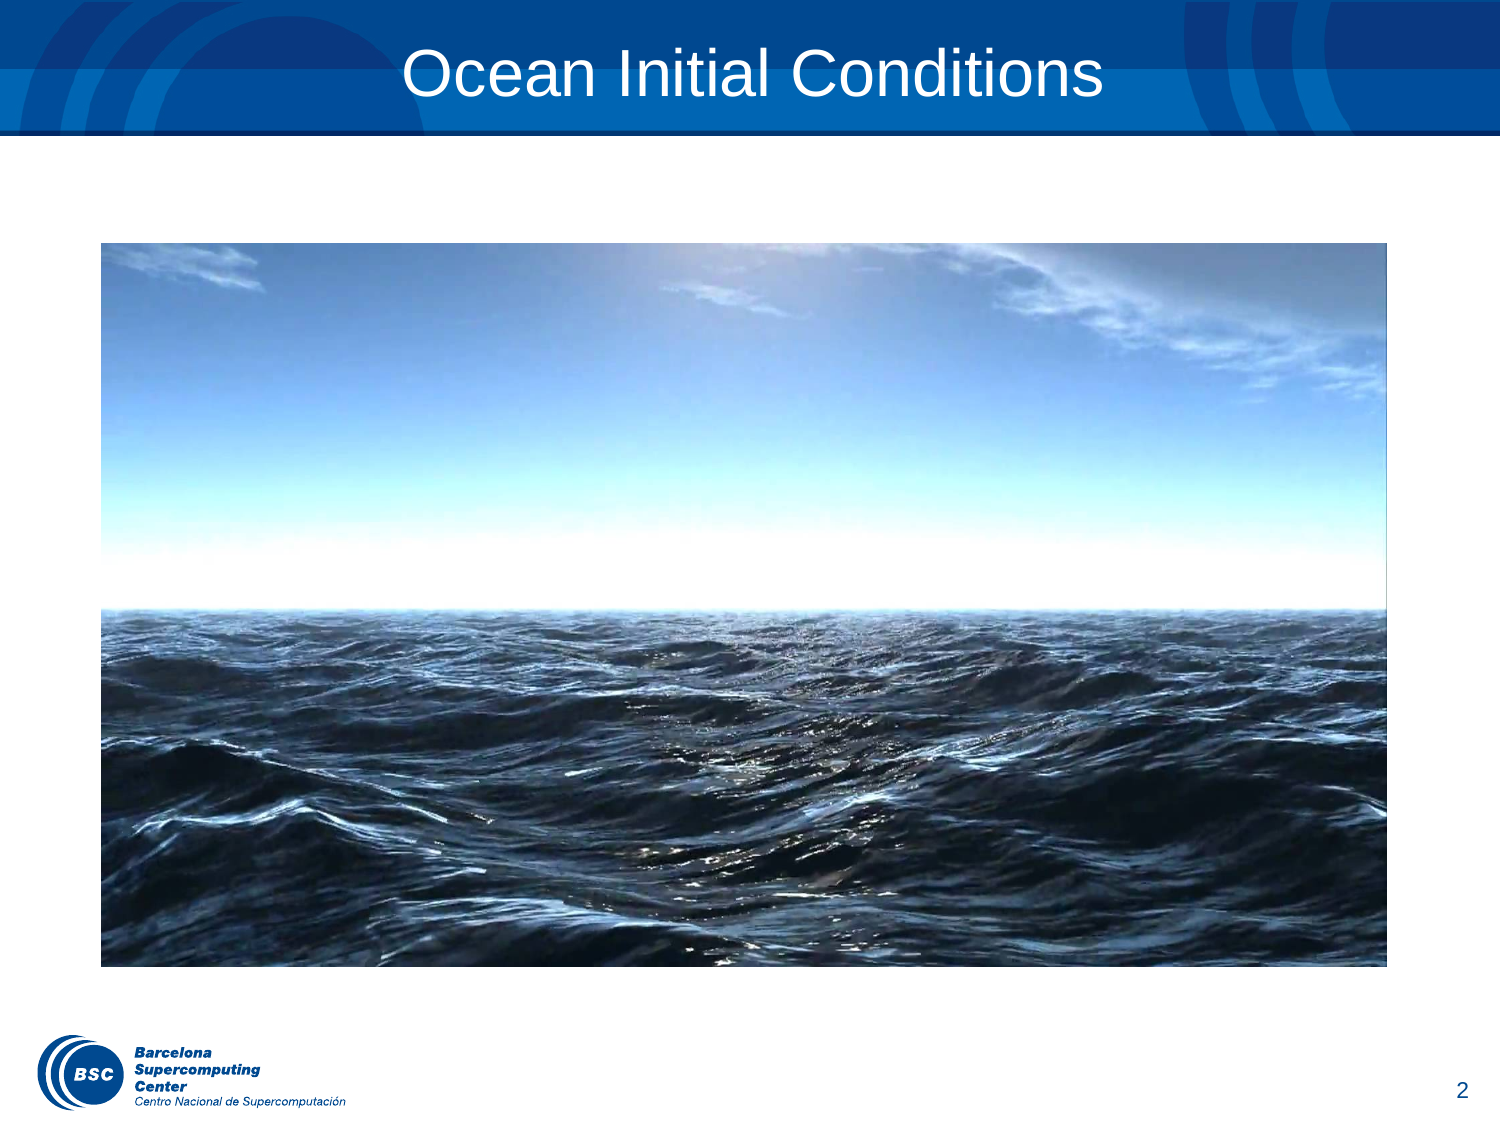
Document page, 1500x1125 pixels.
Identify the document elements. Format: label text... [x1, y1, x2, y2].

text_box Ocean Initial Conditions [348, 22, 1140, 118]
picture [0, 0, 1500, 136]
slide_number 2 [1411, 1042, 1484, 1111]
picture [101, 243, 1387, 967]
